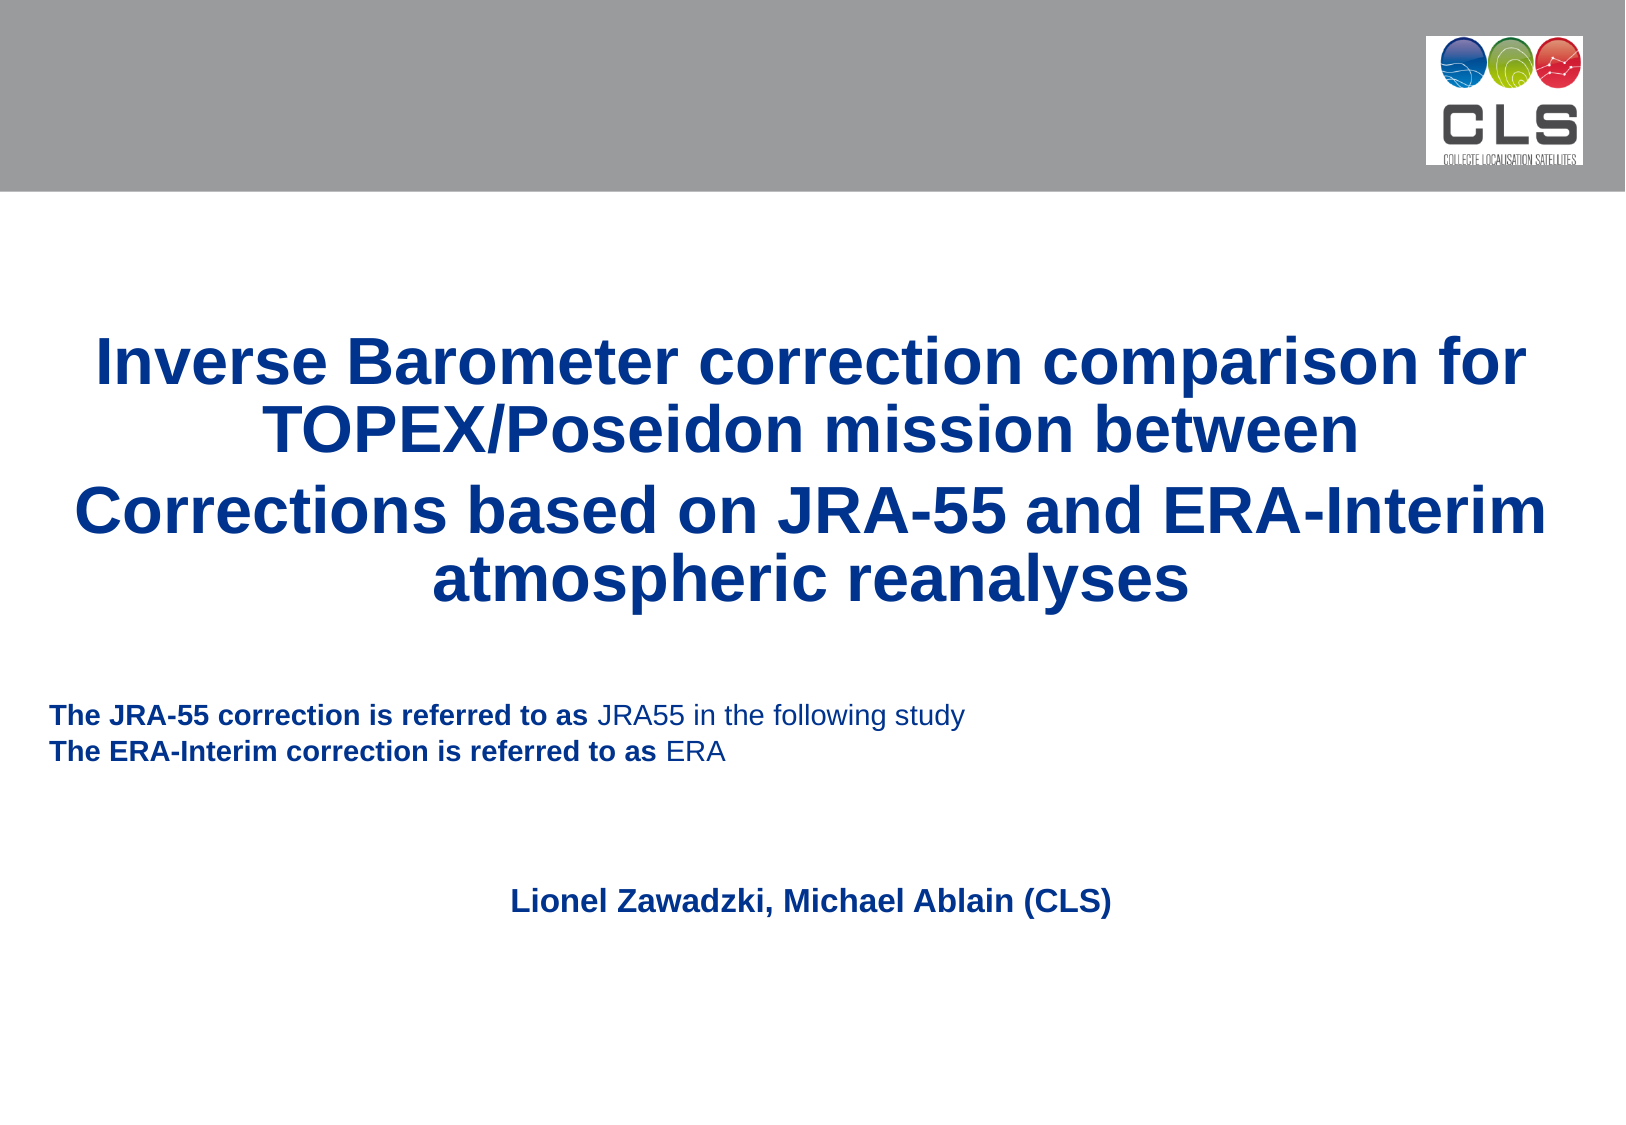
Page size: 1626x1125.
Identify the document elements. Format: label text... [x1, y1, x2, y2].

picture [1426, 36, 1583, 165]
text_box Inverse Barometer correction comparison for TOPEX/Poseidon mission between Corrections based on JRA-55 and ERA-Interim atmospheric reanalyses The JRA-55 correction is referred to as JRA55 in the following study The ERA-Interim correction is referred to as ERA Lionel Zawadzki, Michael Ablain (CLS) [34, 322, 1589, 897]
